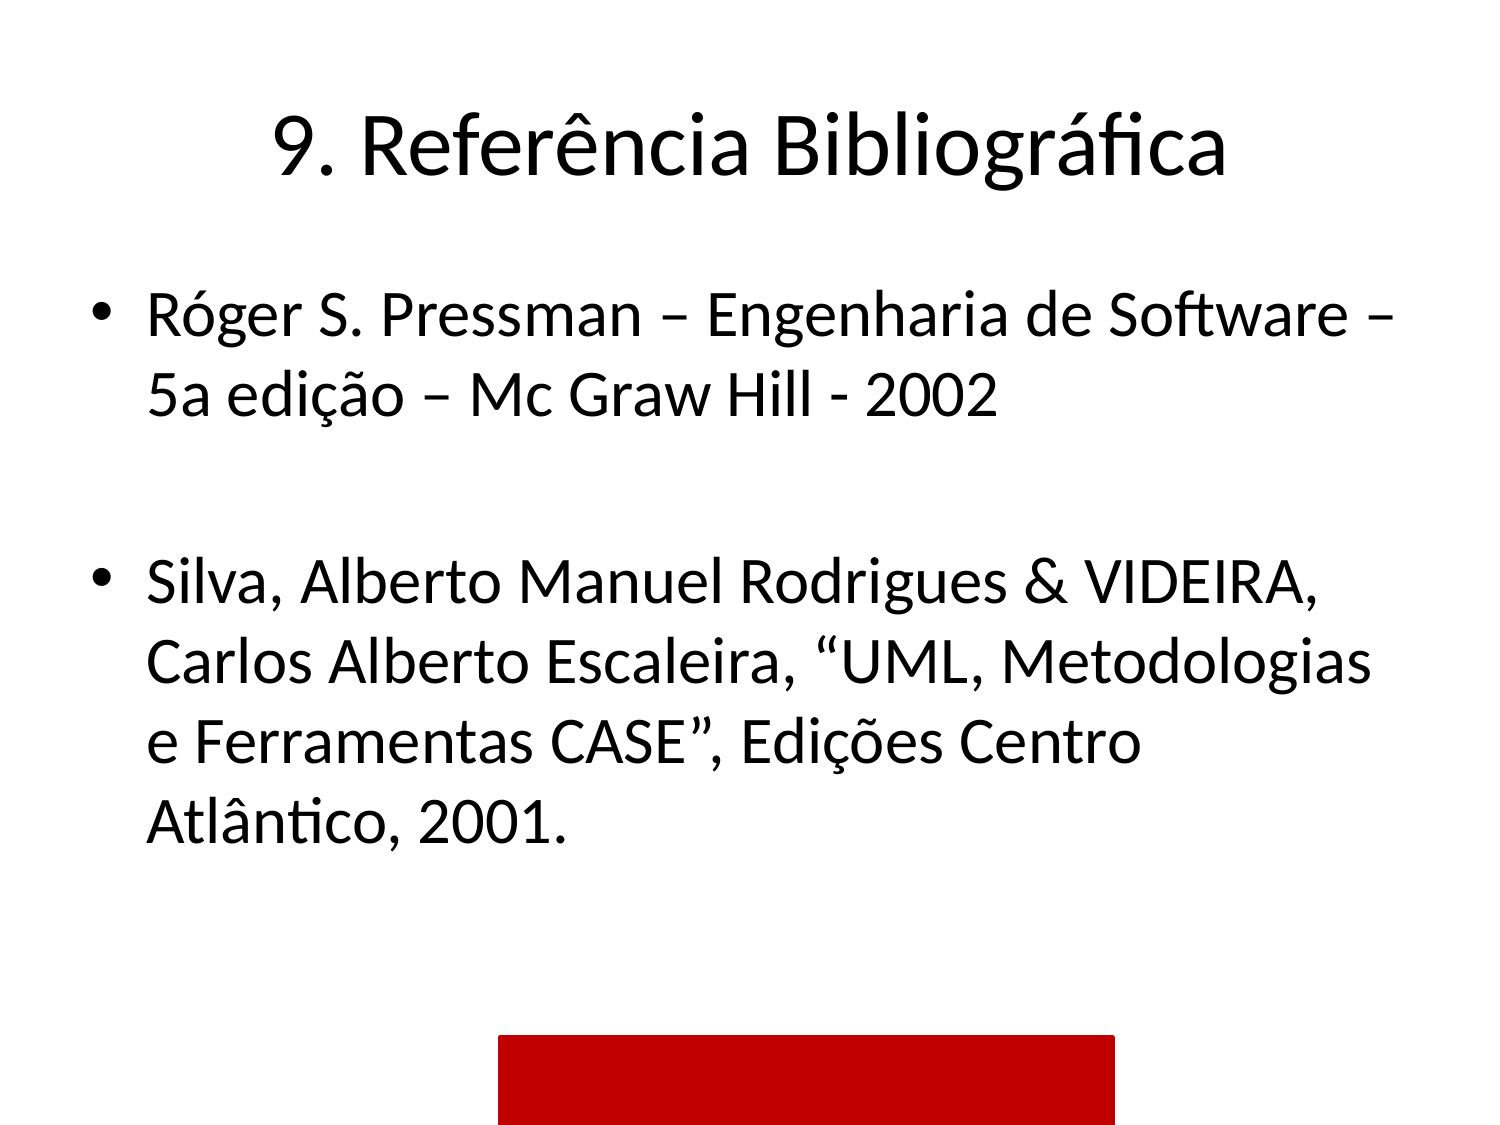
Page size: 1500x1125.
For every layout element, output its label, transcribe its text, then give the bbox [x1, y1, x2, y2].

text_box [498, 1035, 1115, 1125]
list Róger S. Pressman – Engenharia de Software – 5a edição – Mc Graw Hill - 2002 Silva, Alberto Manuel Rodrigues & VIDEIRA, Carlos Alberto Escaleira, “UML, Metodologias e Ferramentas CASE”, Edições Centro Atlântico, 2001. [75, 262, 1425, 1005]
title 9. Referência Bibliográfica [75, 45, 1425, 233]
